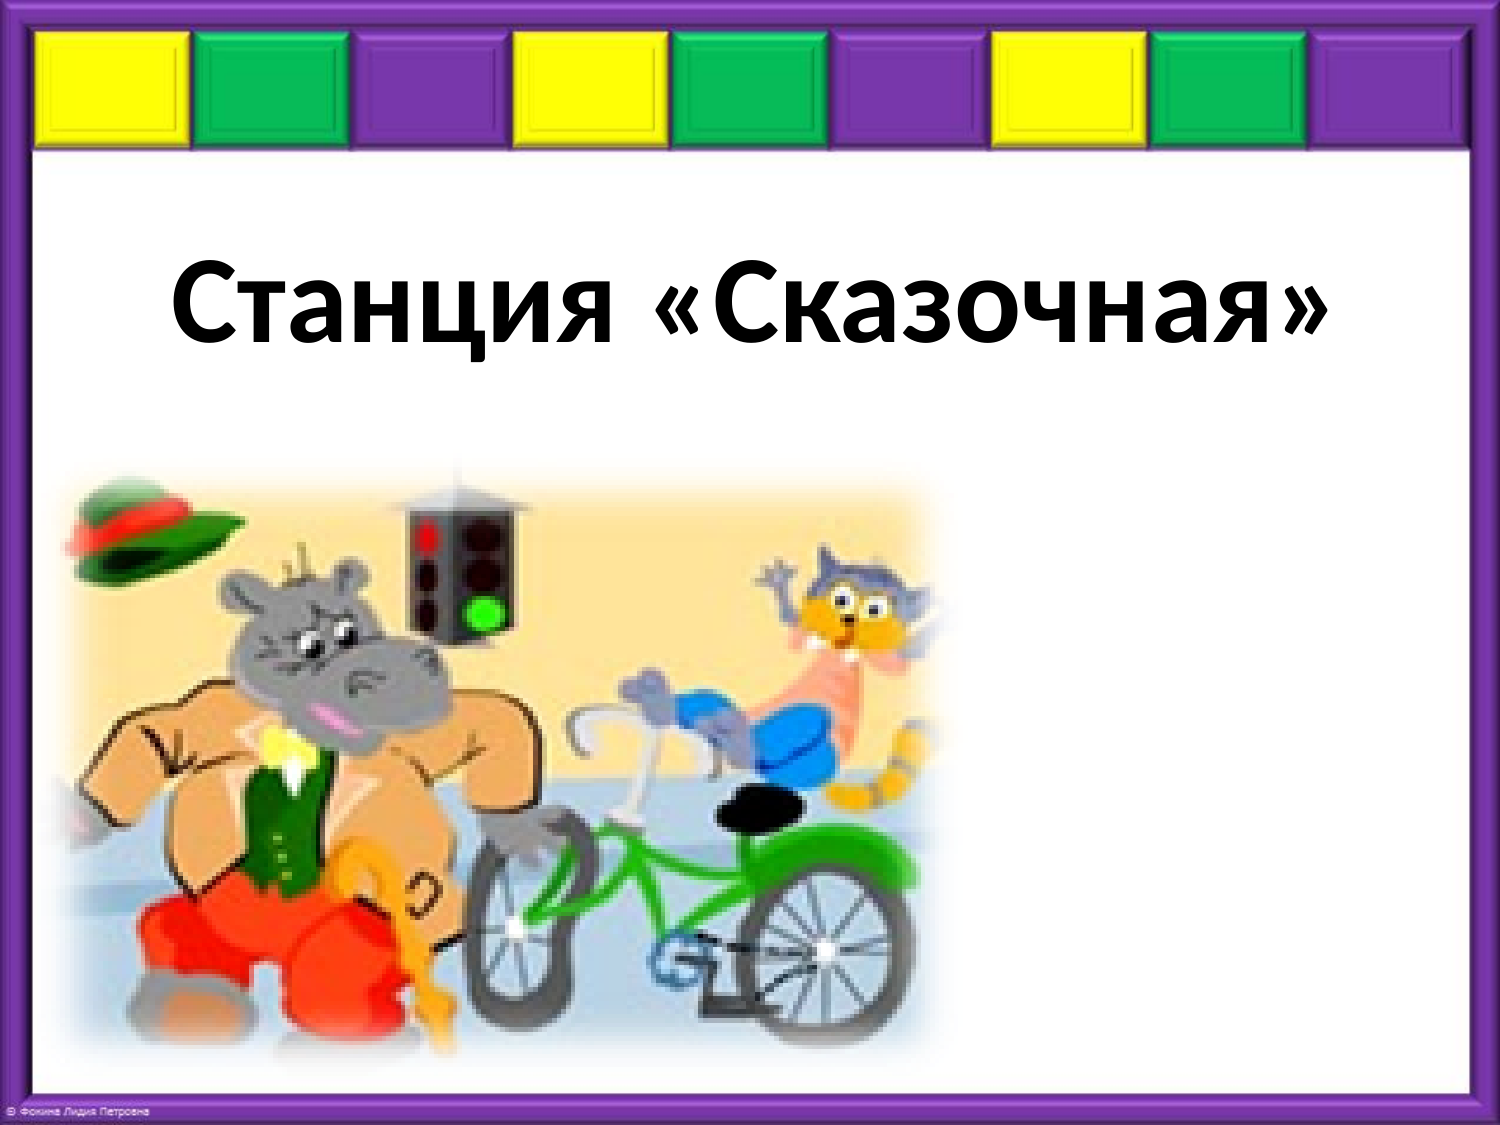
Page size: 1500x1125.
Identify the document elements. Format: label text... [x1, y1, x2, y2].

text_box Станция «Сказочная» [74, 105, 1425, 1059]
picture [0, 0, 1500, 1125]
